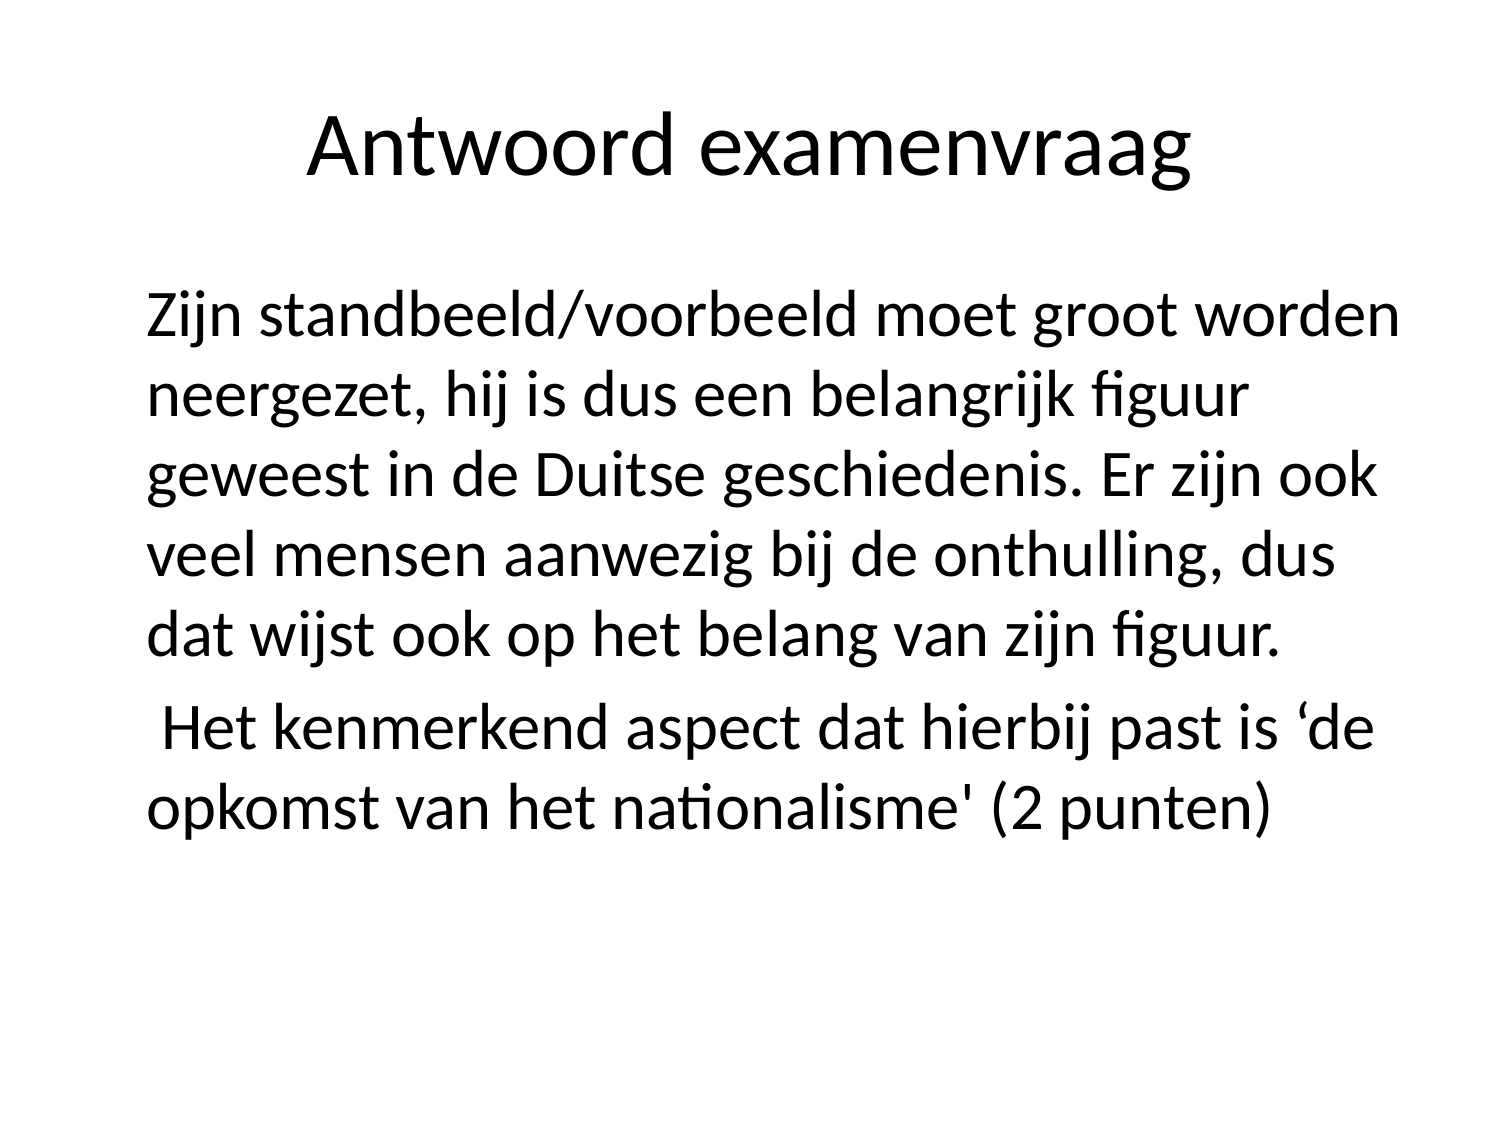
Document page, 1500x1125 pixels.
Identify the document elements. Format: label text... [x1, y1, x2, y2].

list Zijn standbeeld/voorbeeld moet groot worden neergezet, hij is dus een belangrijk figuur geweest in de Duitse geschiedenis. Er zijn ook veel mensen aanwezig bij de onthulling, dus dat wijst ook op het belang van zijn figuur. Het kenmerkend aspect dat hierbij past is ‘de opkomst van het nationalisme' (2 punten) [75, 262, 1425, 1005]
title Antwoord examenvraag [75, 45, 1425, 233]
